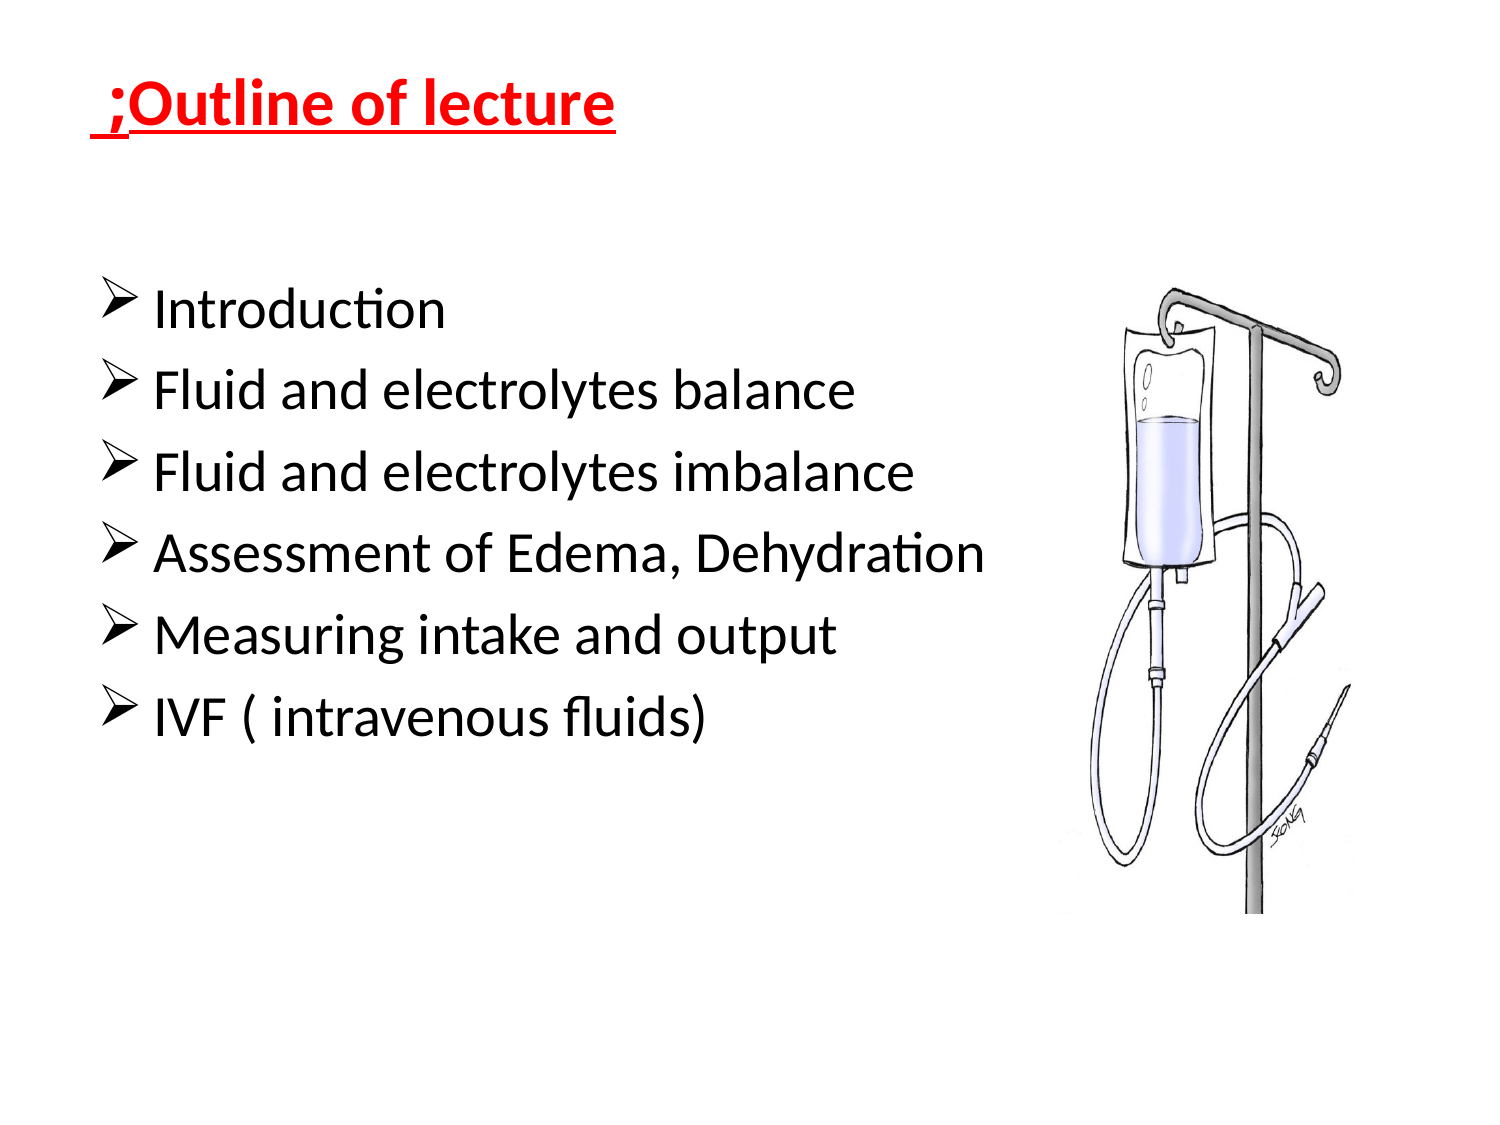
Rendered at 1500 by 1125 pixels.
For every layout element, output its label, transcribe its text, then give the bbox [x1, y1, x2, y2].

list Introduction Fluid and electrolytes balance Fluid and electrolytes imbalance Assessment of Edema, Dehydration Measuring intake and output IVF ( intravenous fluids) [82, 262, 1425, 1005]
title Outline of lecture; [75, 45, 1425, 233]
picture [1054, 245, 1370, 915]
